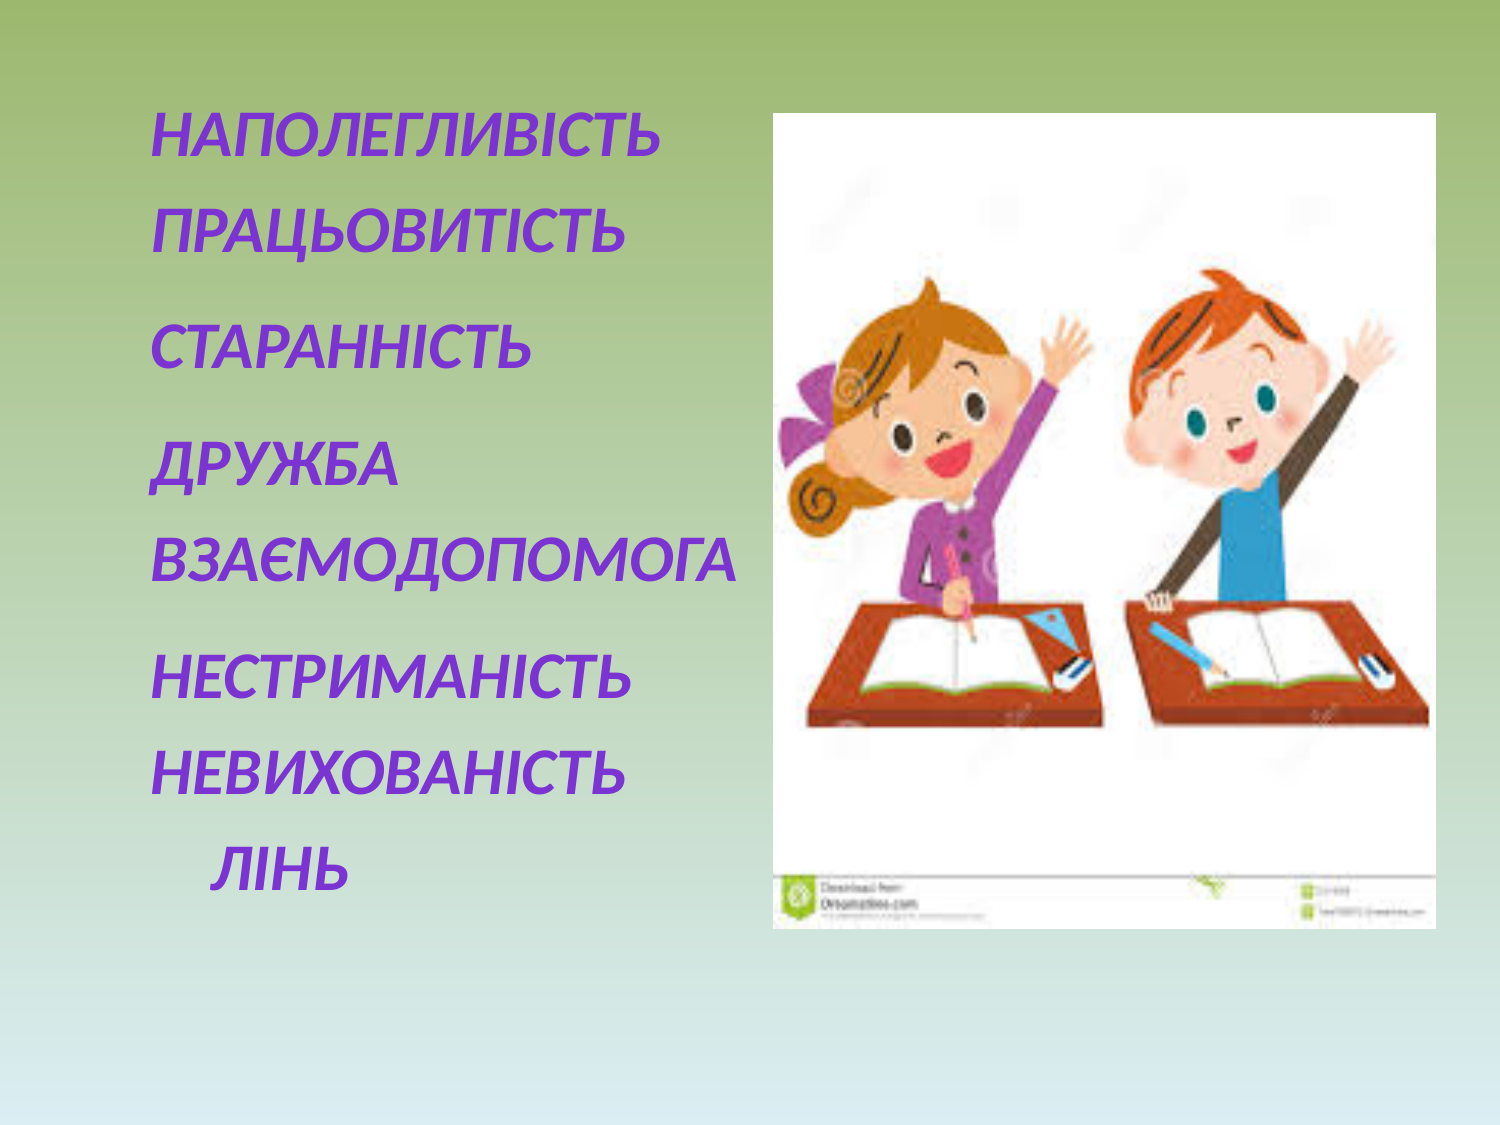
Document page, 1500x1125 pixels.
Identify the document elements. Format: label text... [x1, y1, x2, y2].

text_box Наполегливість Працьовитість Старанність Толерантність Дружба Взаємодопомога Нестриманість Невихованість Лінь [135, 66, 1412, 935]
picture [773, 113, 1436, 929]
